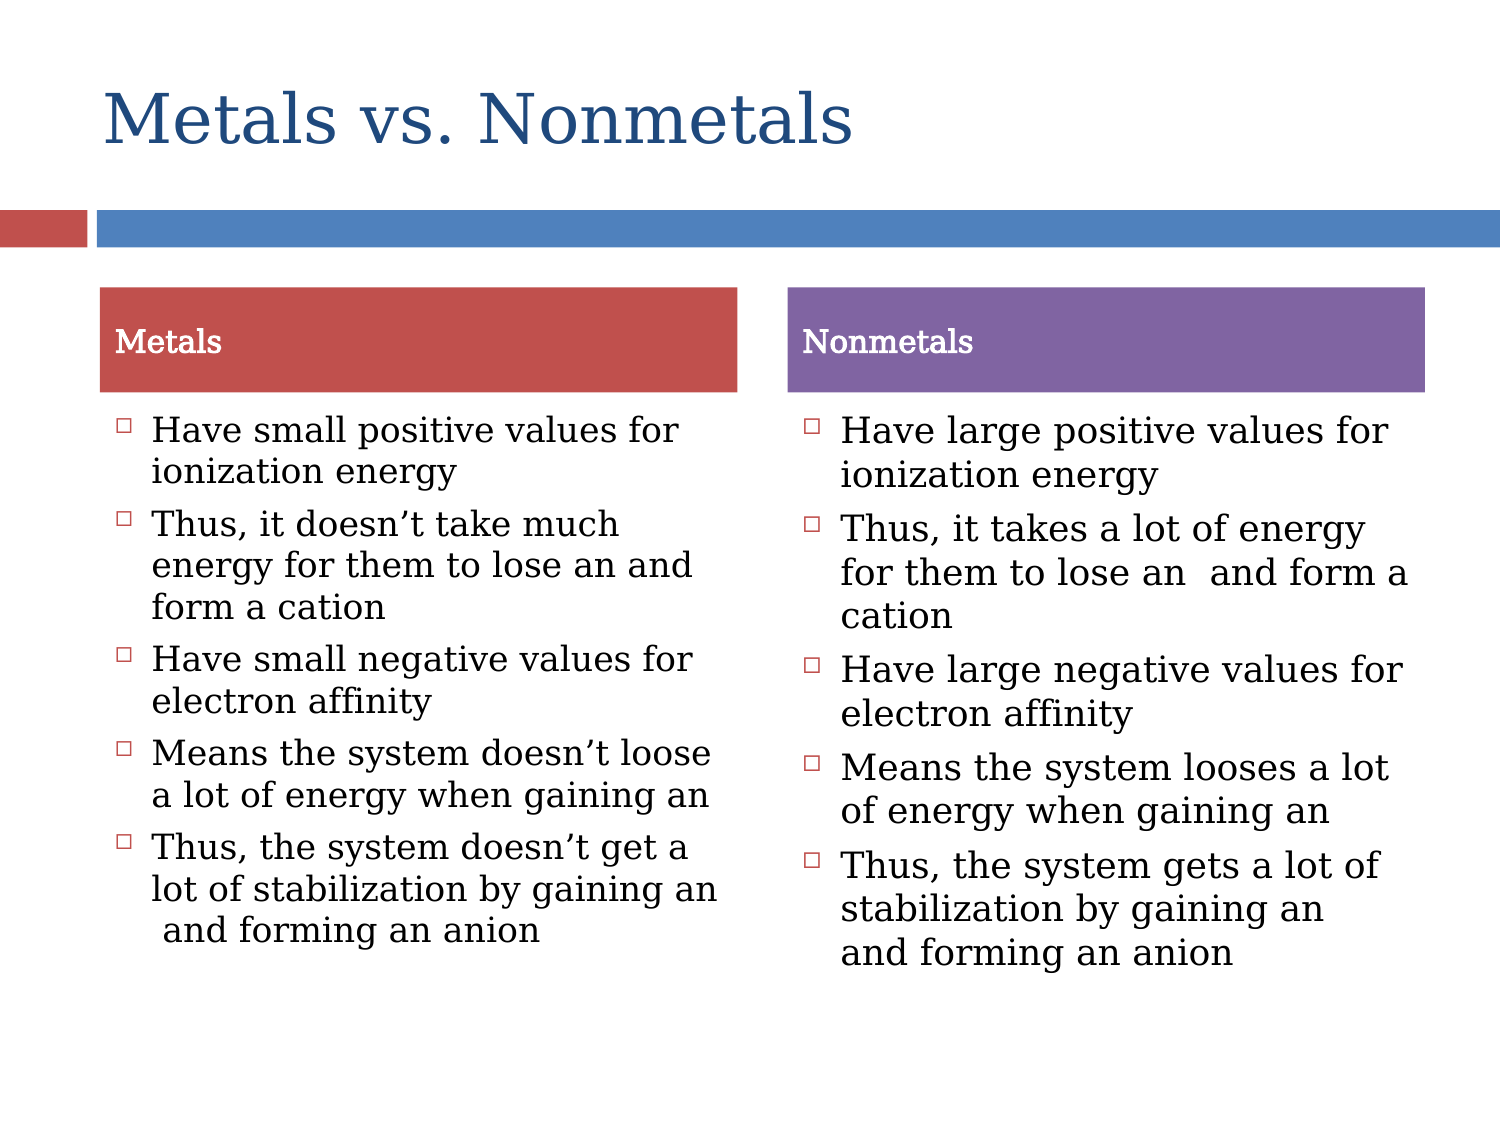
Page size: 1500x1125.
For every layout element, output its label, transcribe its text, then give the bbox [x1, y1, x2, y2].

list Metals [99, 287, 738, 393]
title Metals vs. Nonmetals [87, 44, 1425, 188]
list Nonmetals [787, 287, 1425, 393]
